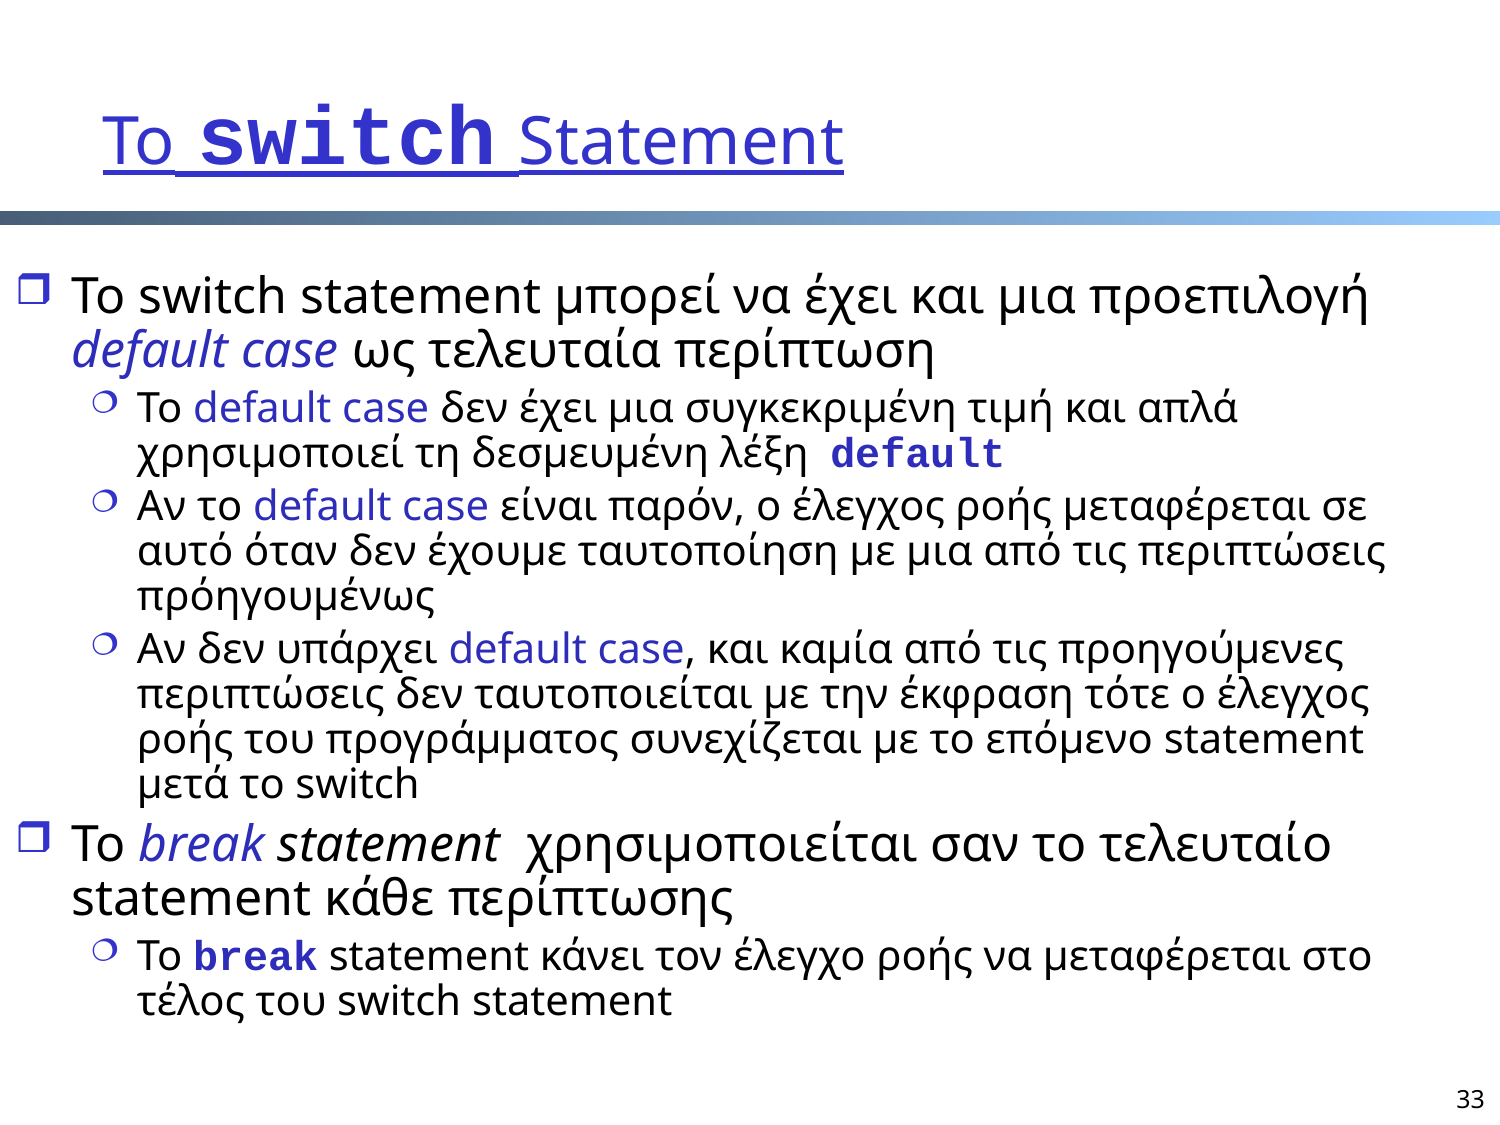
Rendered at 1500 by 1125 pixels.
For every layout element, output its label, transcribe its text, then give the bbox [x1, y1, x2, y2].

list Το switch statement μπορεί να έχει και μια προεπιλογή default case ως τελευταία περίπτωση Το default case δεν έχει μια συγκεκριμένη τιμή και απλά χρησιμοποιεί τη δεσμευμένη λέξη default Αν το default case είναι παρόν, ο έλεγχος ροής μεταφέρεται σε αυτό όταν δεν έχουμε ταυτοποίηση με μια από τις περιπτώσεις πρόηγουμένως Αν δεν υπάρχει default case, και καμία από τις προηγούμενες περιπτώσεις δεν ταυτοποιείται με την έκφραση τότε ο έλεγχος ροής του προγράμματος συνεχίζεται με το επόμενο statement μετά το switch Το break statement χρησιμοποιείται σαν το τελευταίο statement κάθε περίπτωσης Το break statement κάνει τον έλεγχο ροής να μεταφέρεται στο τέλος του switch statement [0, 262, 1475, 1125]
title Το switch Statement [87, 37, 1363, 225]
slide_number 33 [1475, 1049, 1500, 1125]
